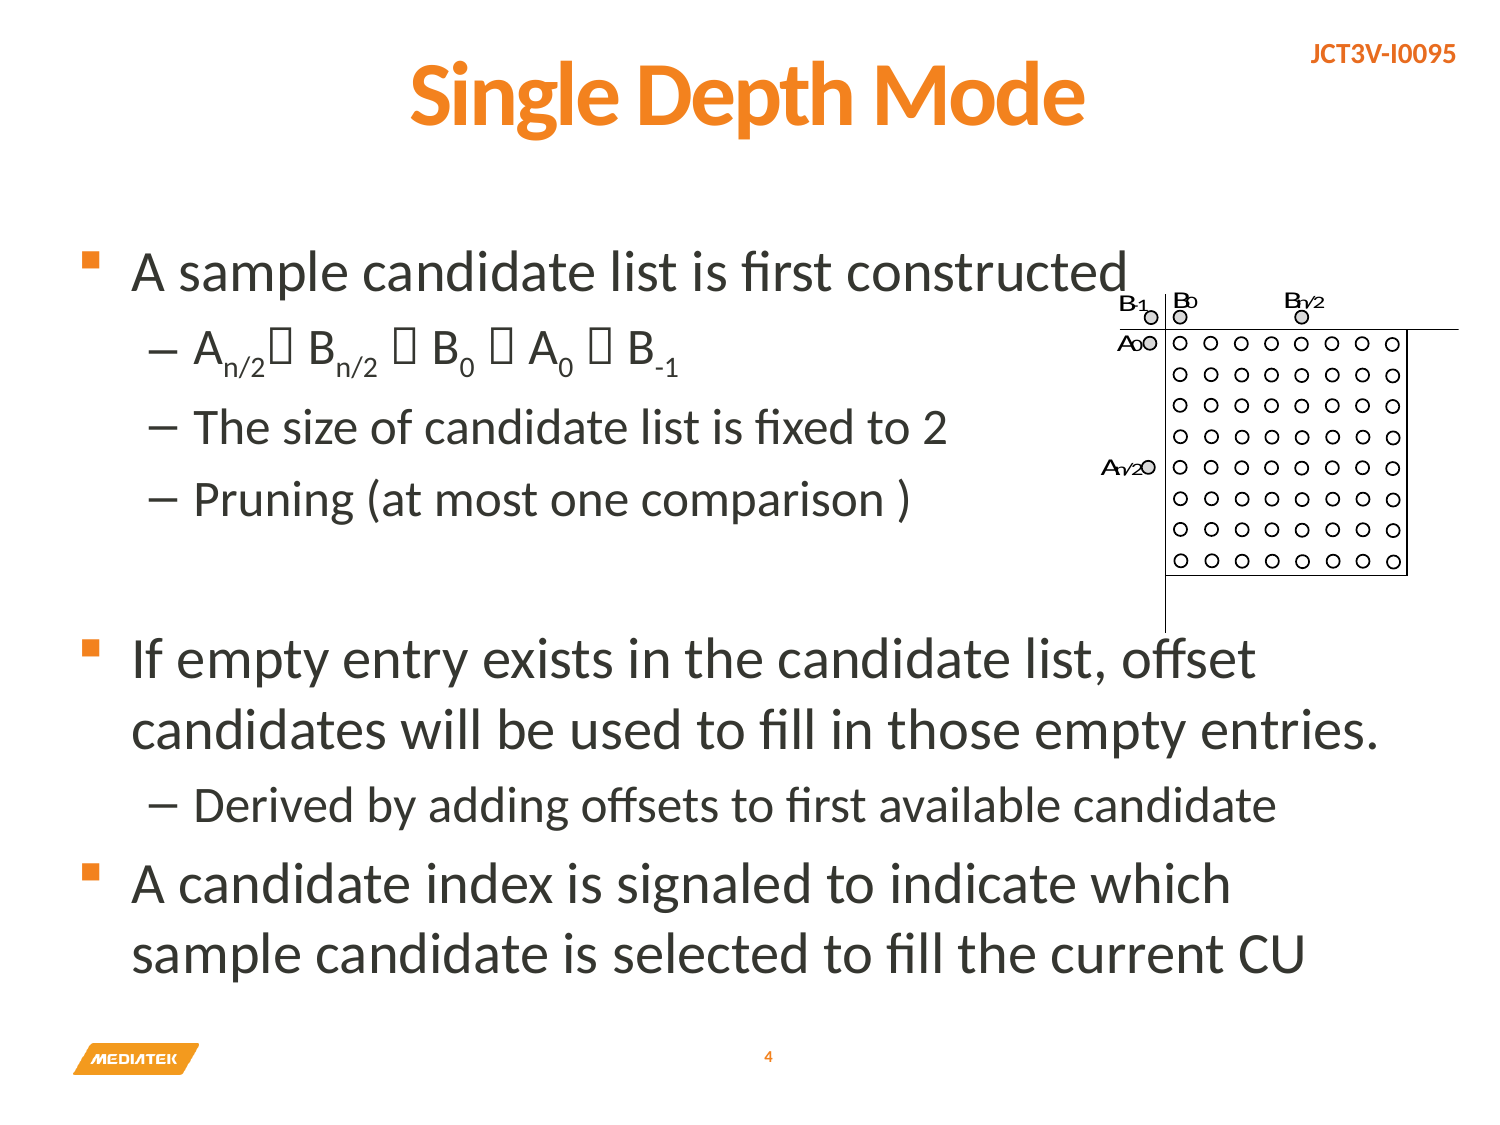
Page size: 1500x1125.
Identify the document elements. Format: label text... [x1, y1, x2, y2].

picture [1085, 278, 1459, 634]
list A sample candidate list is first constructed An/2 Bn/2  B0  A0  B-1 The size of candidate list is fixed to 2 Pruning (at most one comparison ) If empty entry exists in the candidate list, offset candidates will be used to fill in those empty entries. Derived by adding offsets to first available candidate A candidate index is signaled to indicate which sample candidate is selected to fill the current CU [62, 224, 1424, 1050]
slide_number 4 [711, 1022, 788, 1089]
title Single Depth Mode [87, 47, 1410, 200]
picture [73, 1050, 199, 1075]
